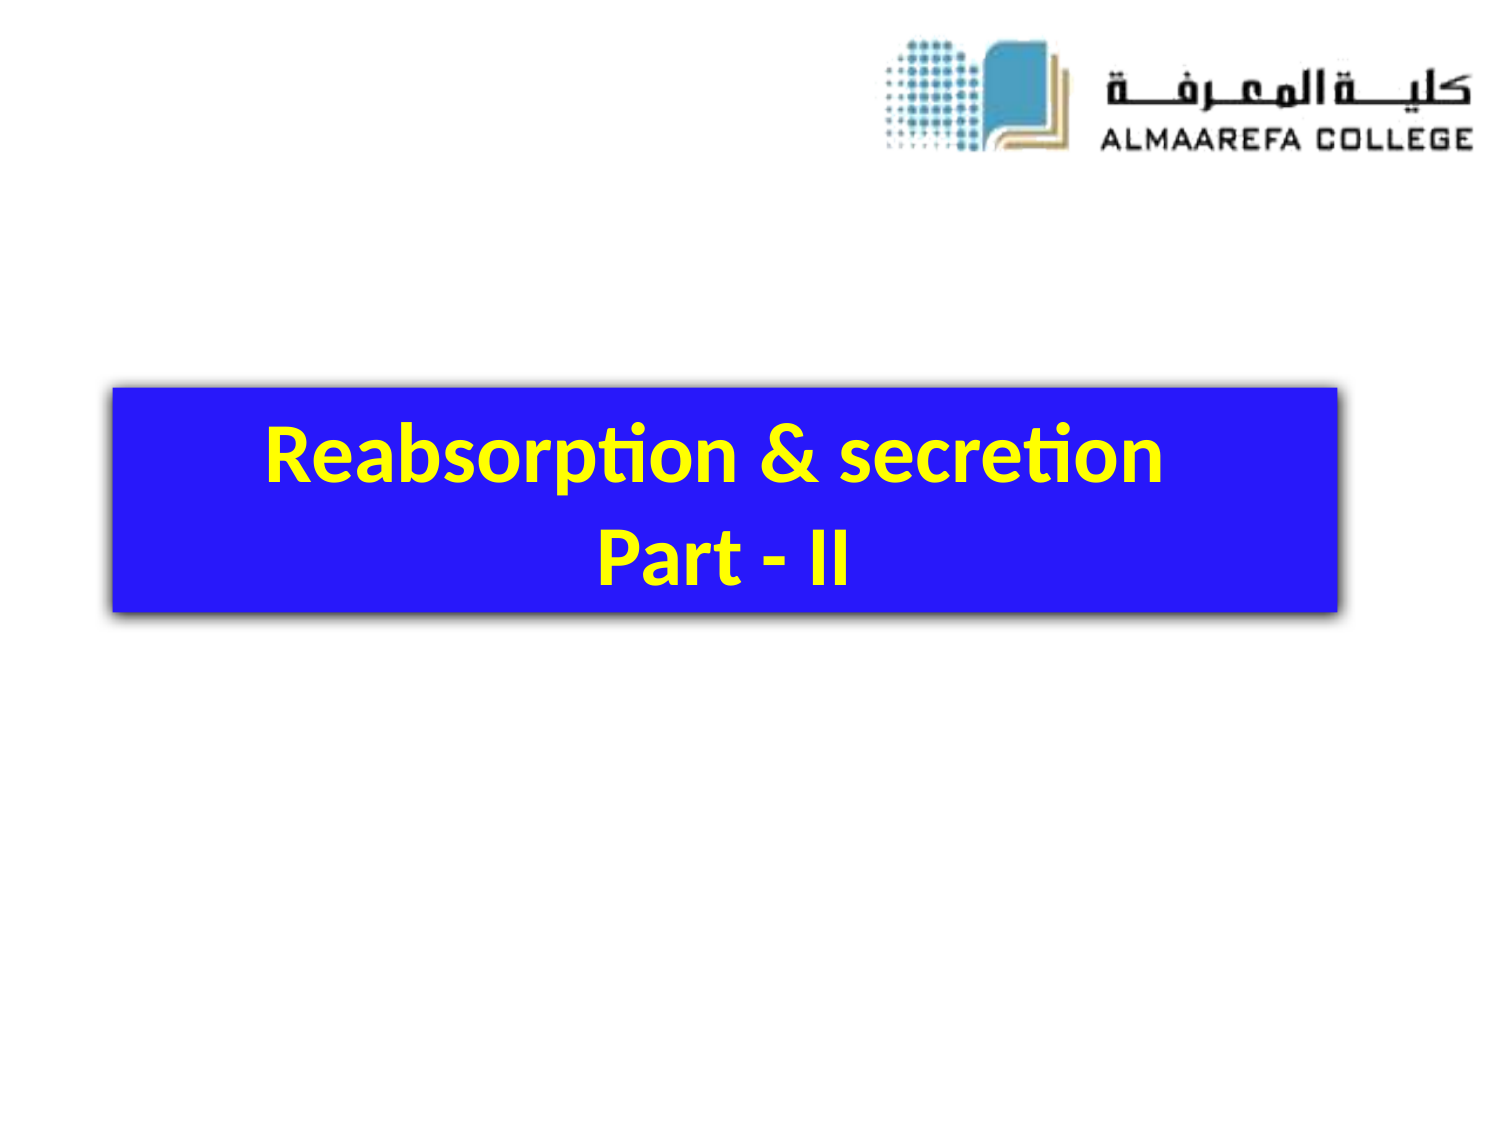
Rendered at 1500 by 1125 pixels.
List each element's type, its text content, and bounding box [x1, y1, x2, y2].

title Reabsorption & secretion Part - II [112, 387, 1338, 613]
picture [873, 12, 1488, 200]
